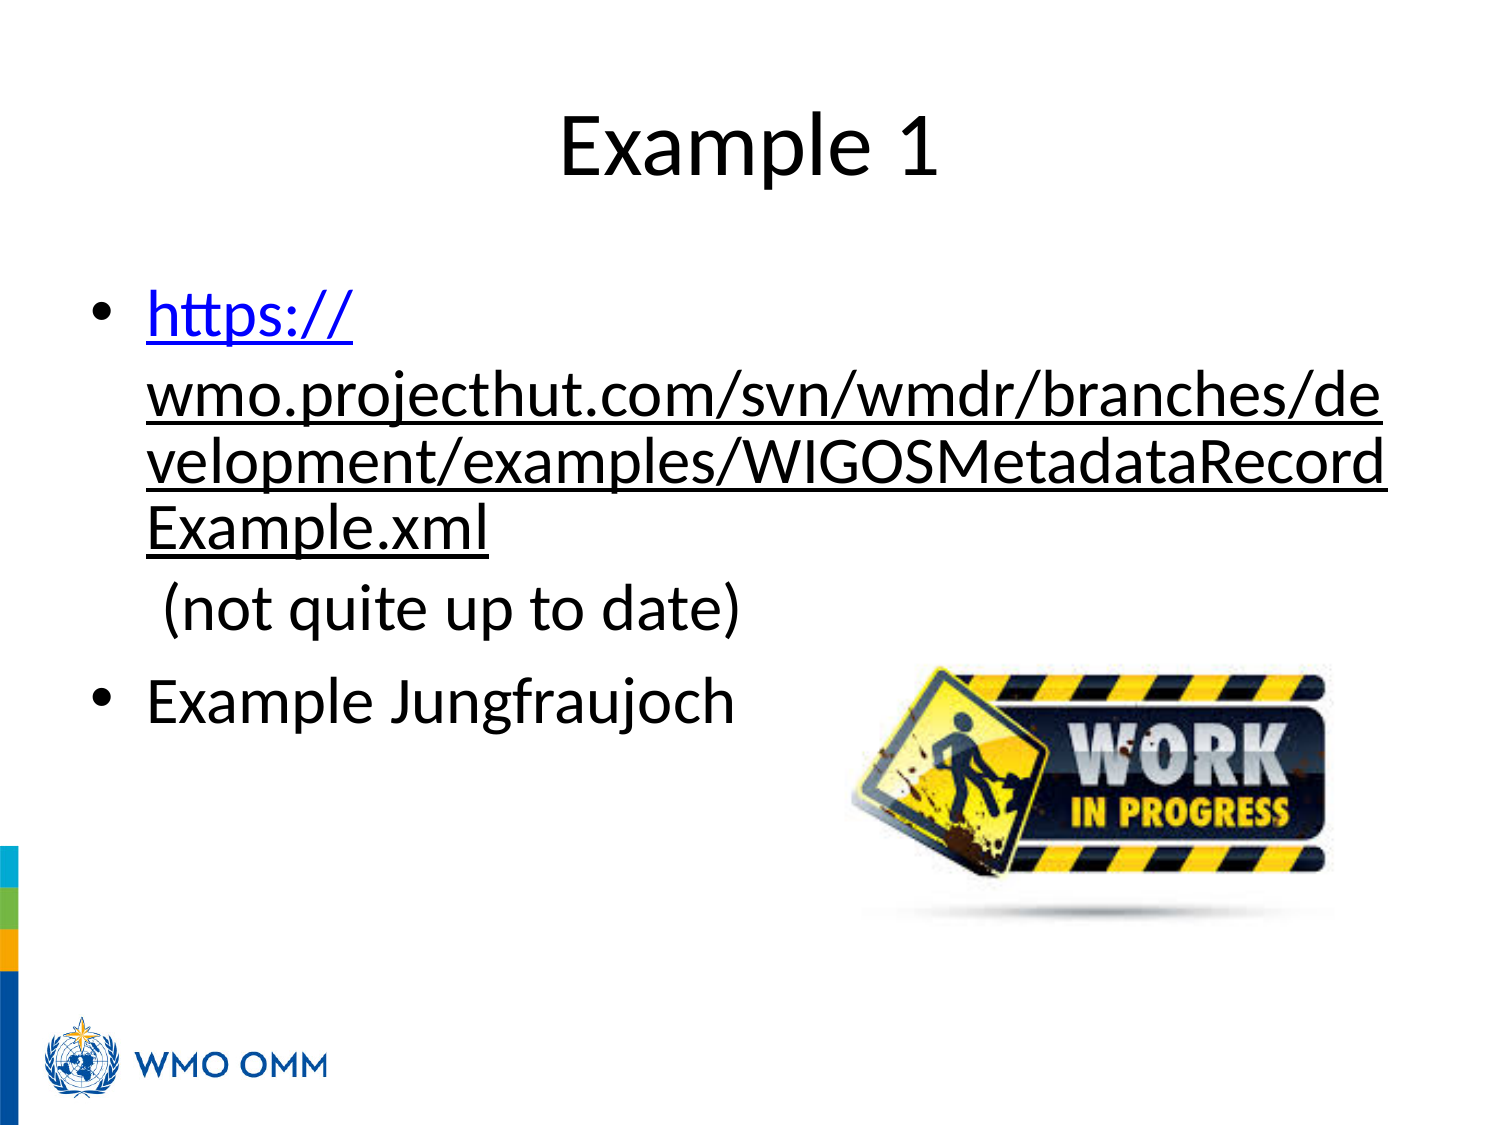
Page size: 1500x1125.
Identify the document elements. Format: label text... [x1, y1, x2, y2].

list https://wmo.projecthut.com/svn/wmdr/branches/development/examples/WIGOSMetadataRecordExample.xml (not quite up to date) Example Jungfraujoch [75, 262, 1425, 1005]
picture [827, 560, 1367, 1006]
title Example 1 [75, 45, 1425, 233]
picture [0, 845, 327, 1125]
